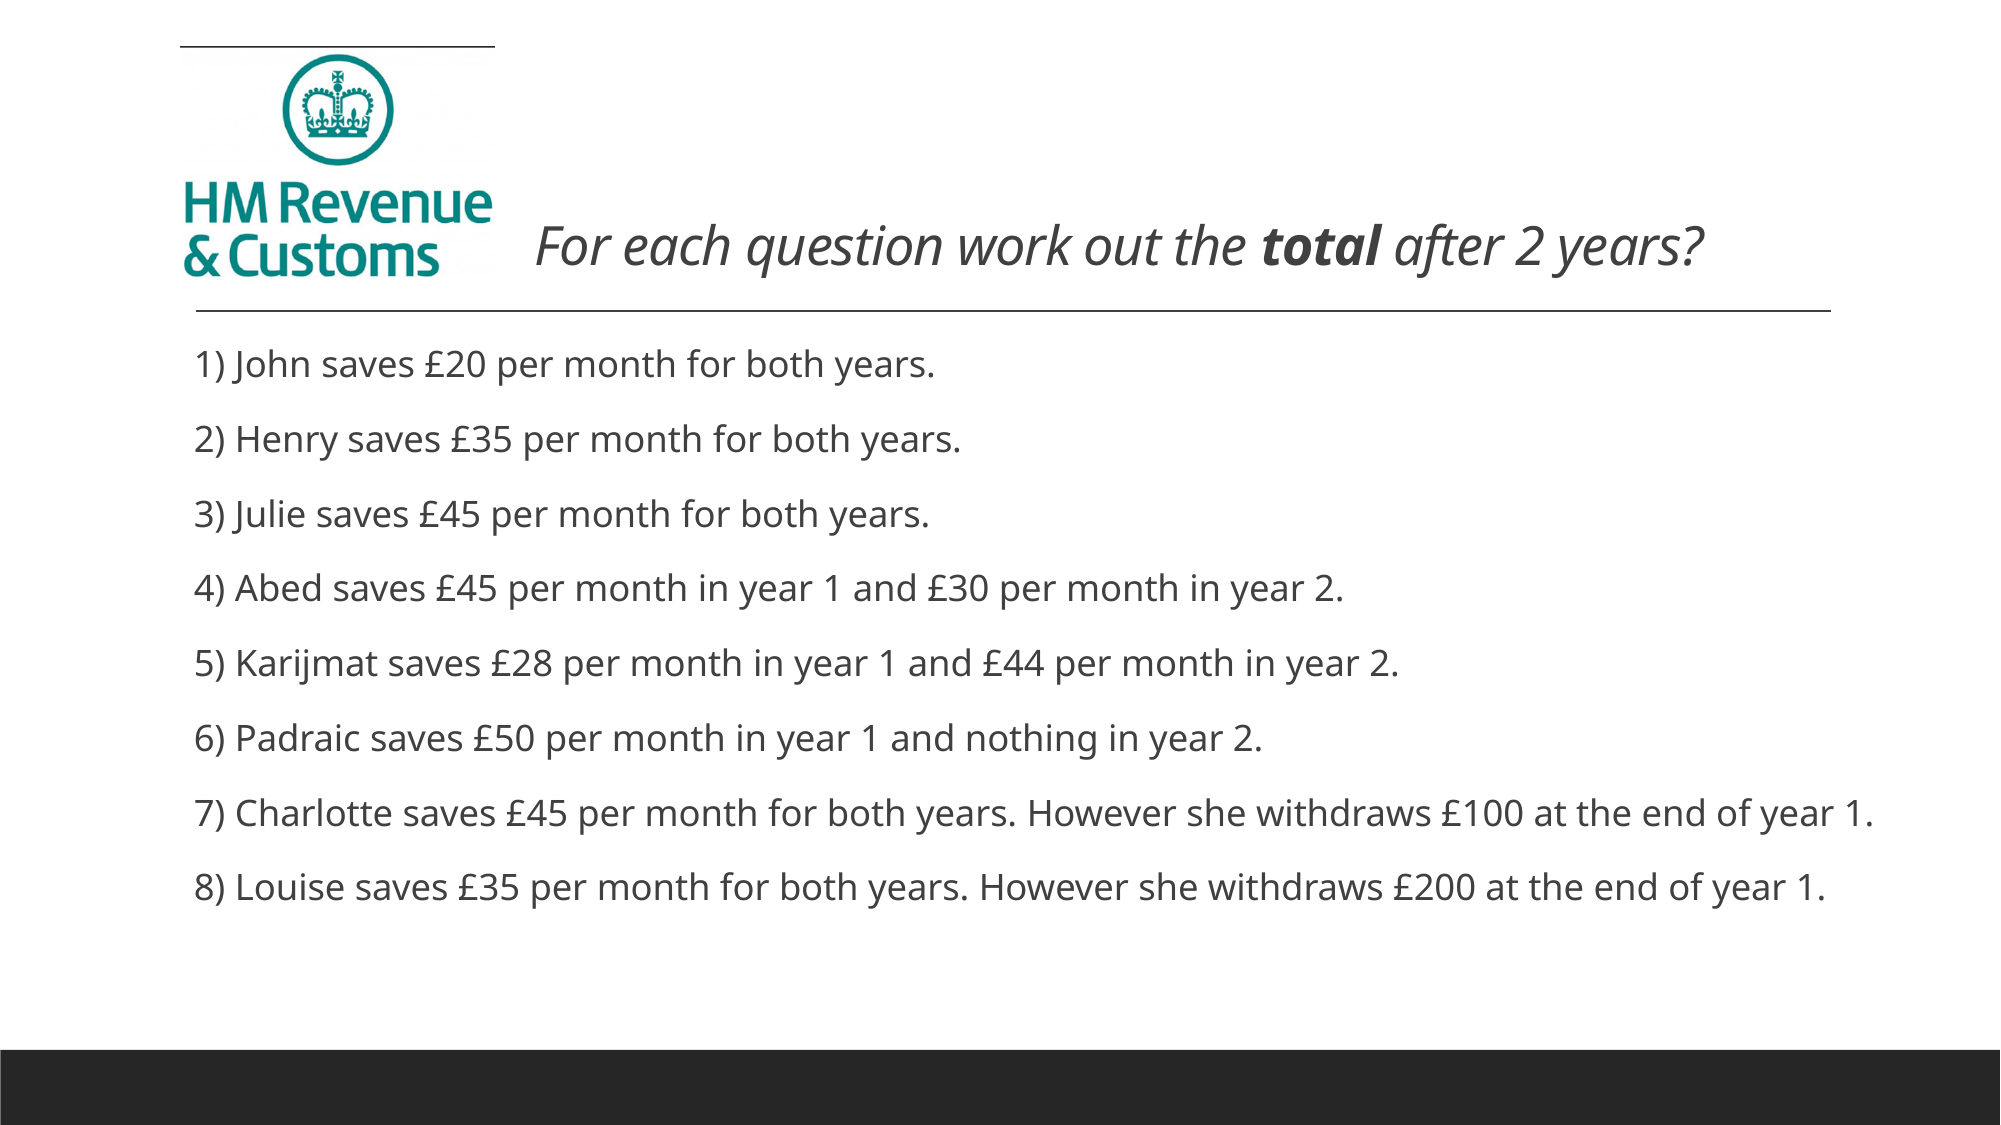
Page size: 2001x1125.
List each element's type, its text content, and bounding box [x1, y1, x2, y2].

title For each question work out the total after 2 years? [519, 47, 1885, 285]
picture [179, 46, 496, 282]
list 1) John saves £20 per month for both years. 2) Henry saves £35 per month for both years. 3) Julie saves £45 per month for both years. 4) Abed saves £45 per month in year 1 and £30 per month in year 2. 5) Karijmat saves £28 per month in year 1 and £44 per month in year 2. 6) Padraic saves £50 per month in year 1 and nothing in year 2. 7) Charlotte saves £45 per month for both years. However she withdraws £100 at the end of year 1. 8) Louise saves £35 per month for both years. However she withdraws £200 at the end of year 1. [180, 329, 1885, 963]
